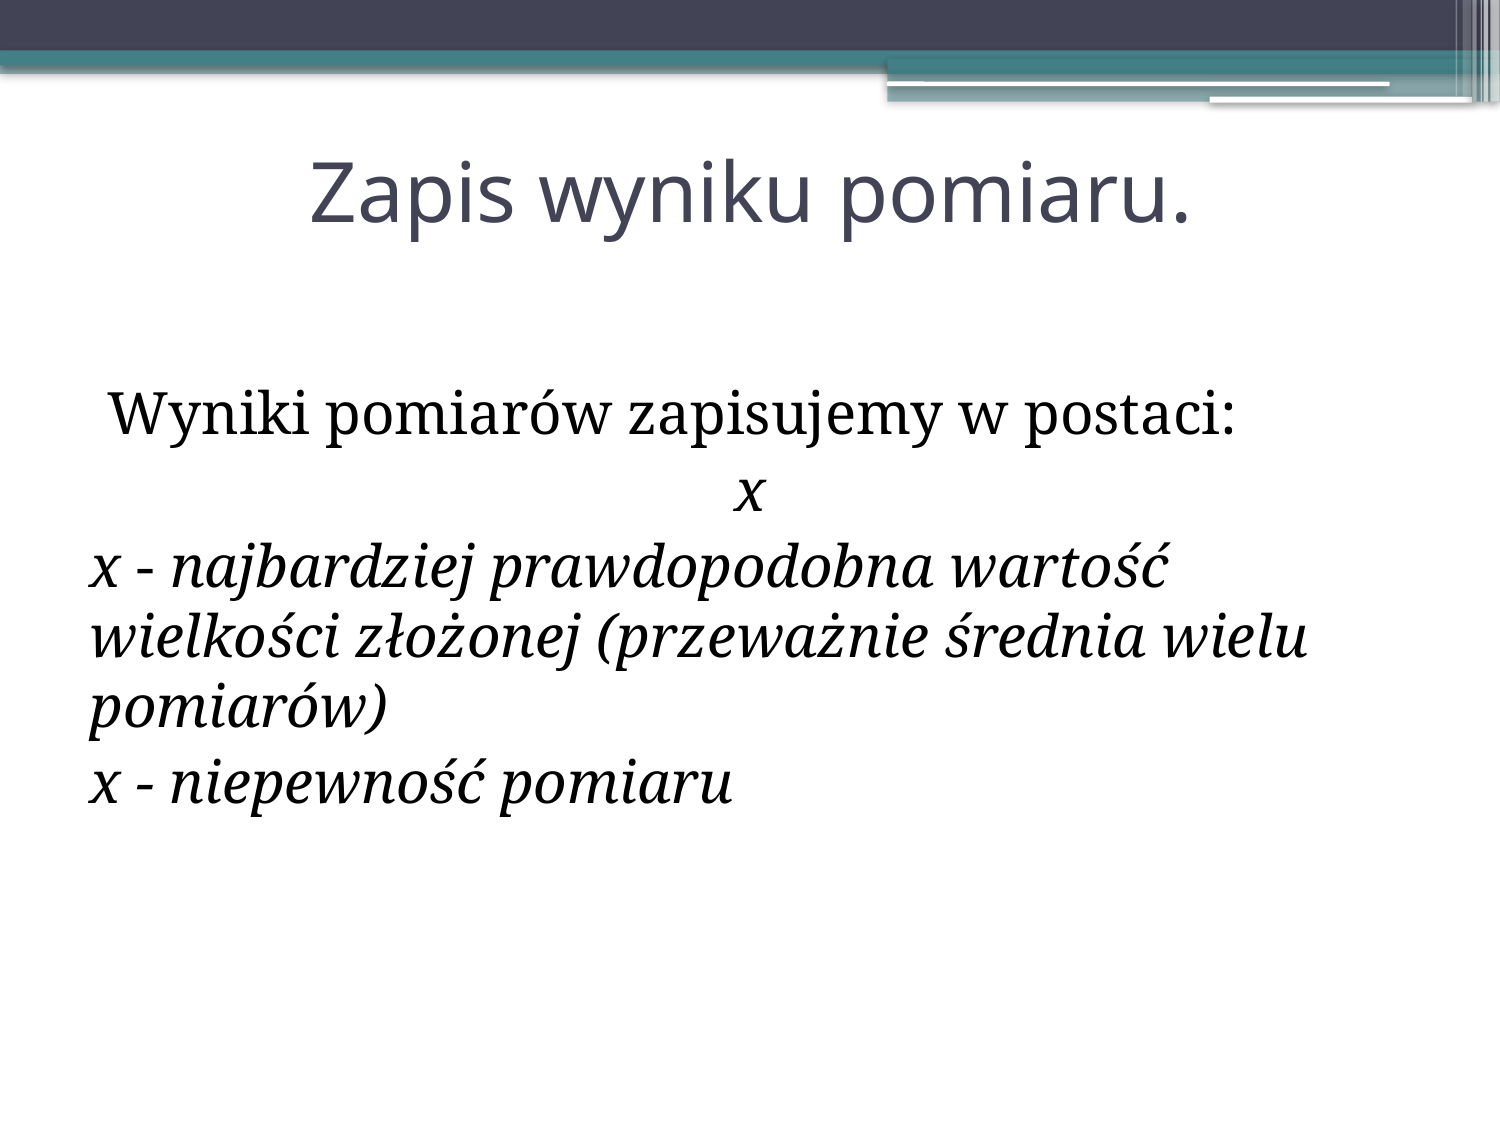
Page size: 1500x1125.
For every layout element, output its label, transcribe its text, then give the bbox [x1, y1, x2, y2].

title Zapis wyniku pomiaru. [76, 101, 1427, 277]
